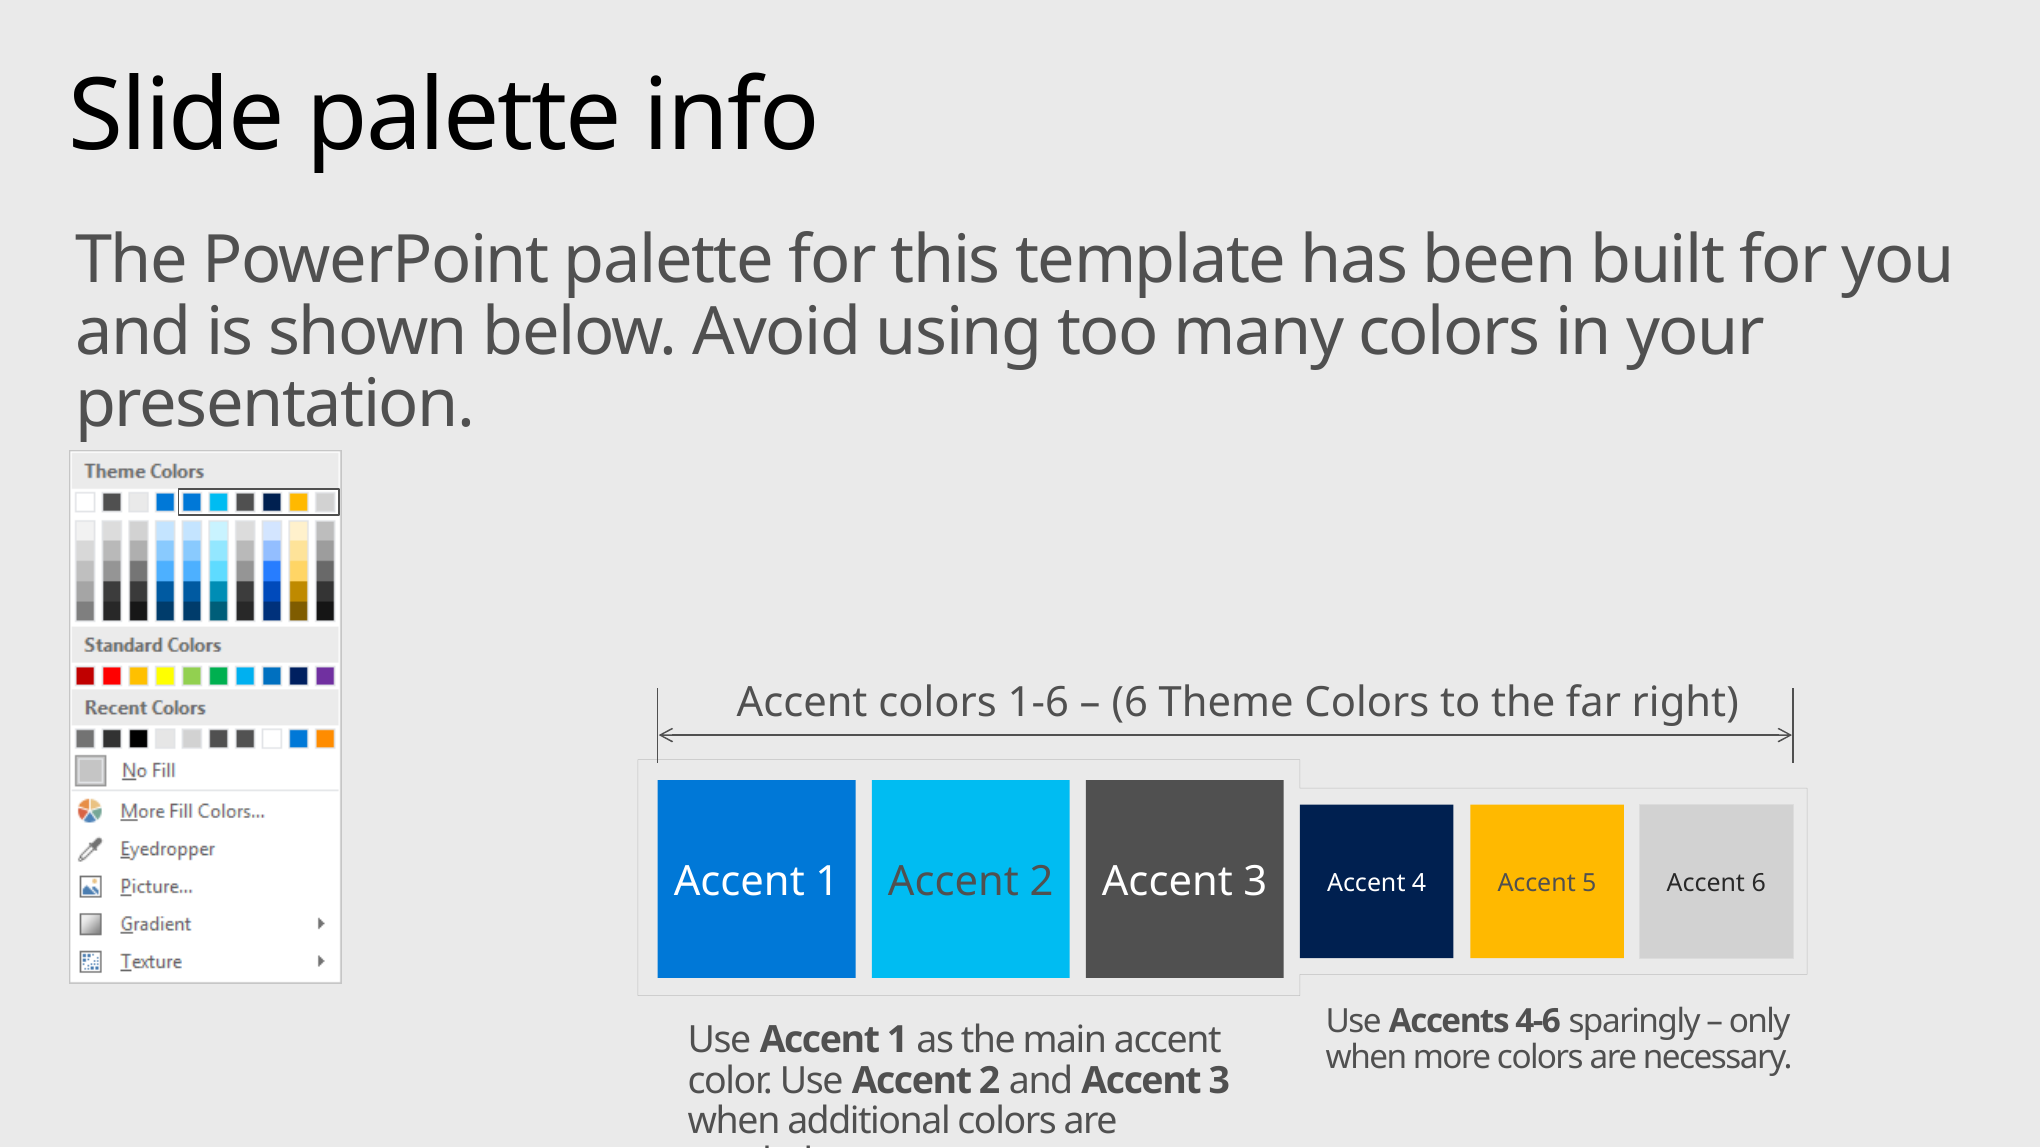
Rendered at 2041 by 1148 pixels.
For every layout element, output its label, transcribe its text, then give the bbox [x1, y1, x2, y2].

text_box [637, 674, 1820, 1146]
title Slide palette info [45, 48, 1996, 199]
picture [69, 450, 342, 984]
text_box The PowerPoint palette for this template has been built for you and is shown below. Avoid using too many colors in your presentation. [45, 201, 1995, 466]
